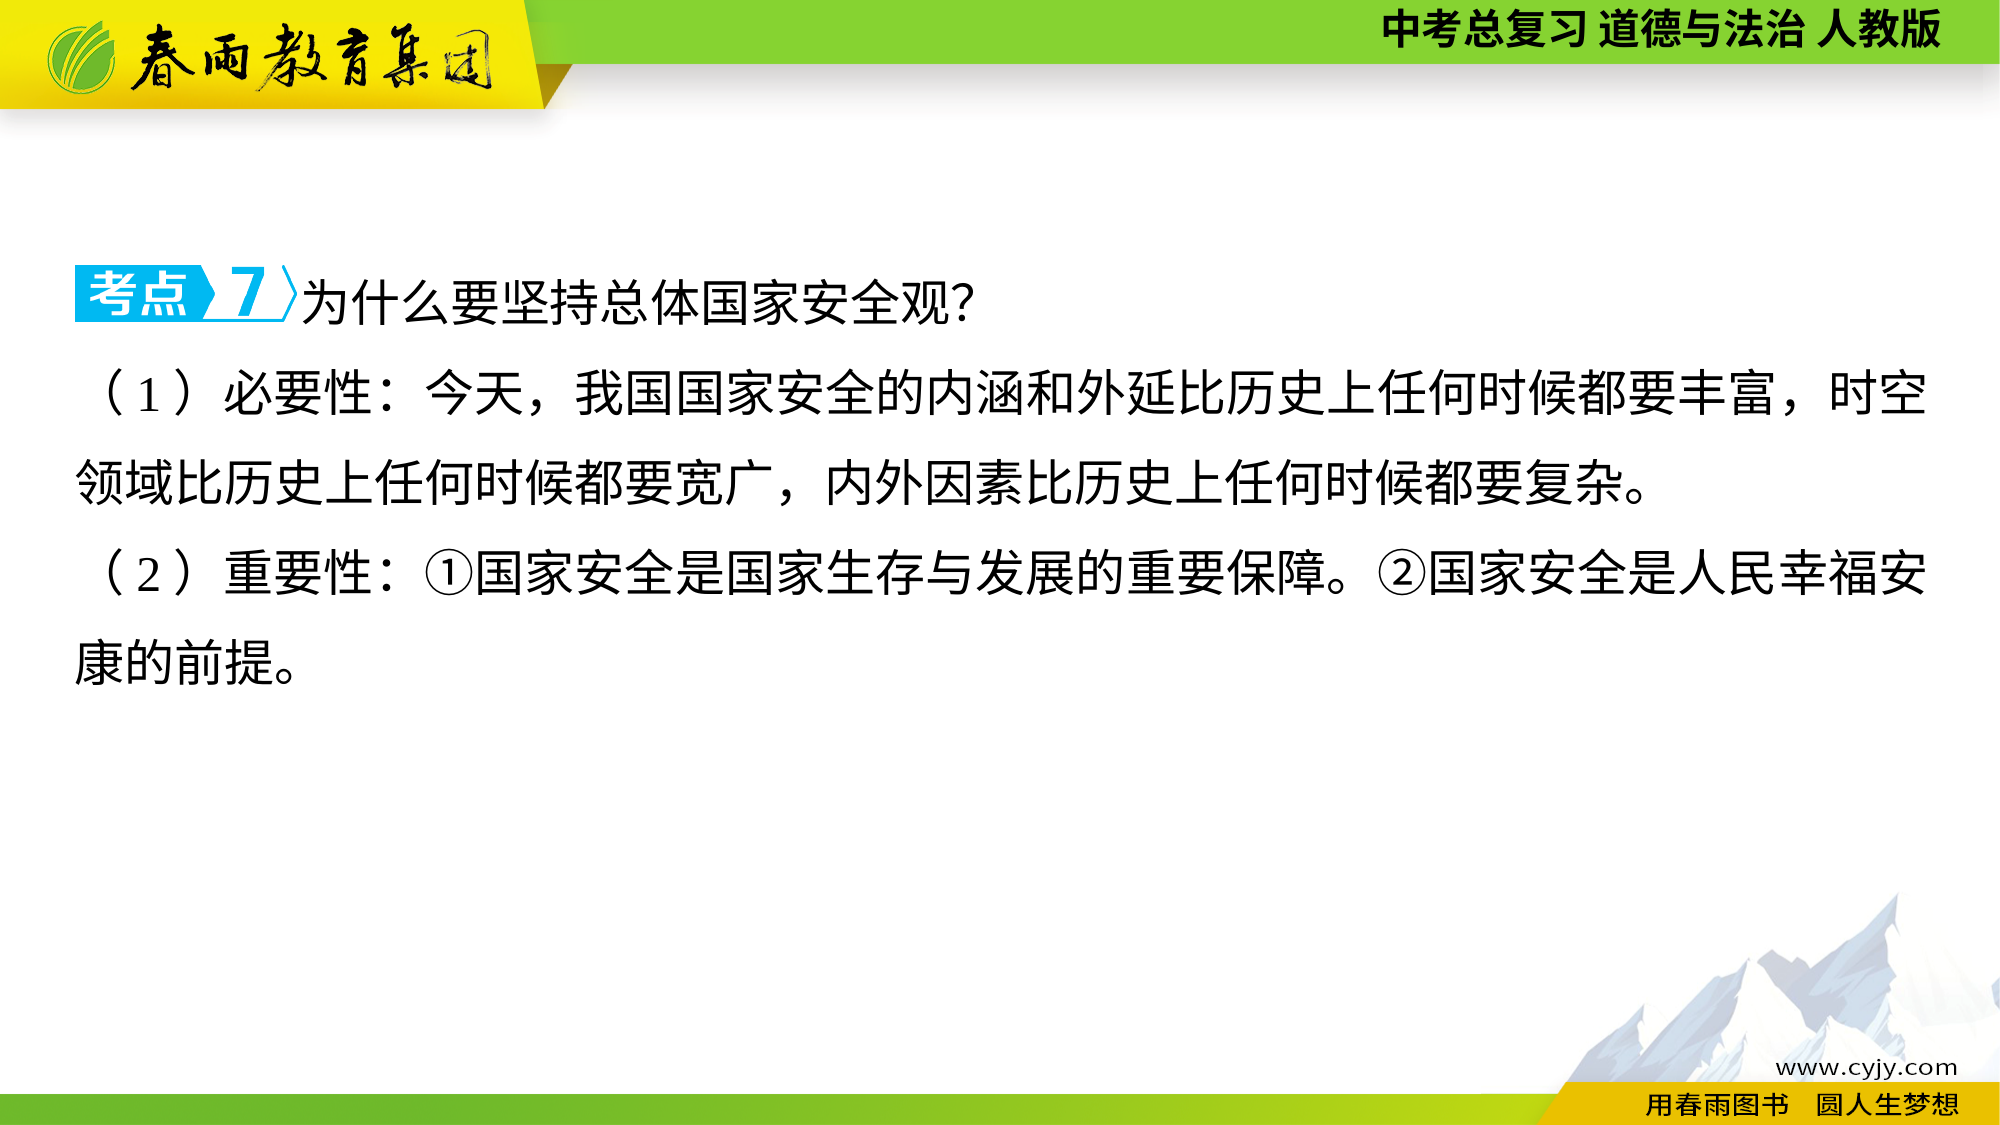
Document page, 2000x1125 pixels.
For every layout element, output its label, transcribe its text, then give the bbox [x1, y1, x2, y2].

list 为什么要坚持总体国家安全观？ （1）必要性：今天，我国国家安全的内涵和外延比历史上任何时候都要丰富，时空领域比历史上任何时候都要宽广，内外因素比历史上任何时候都要复杂。 （2）重要性：①国家安全是国家生存与发展的重要保障。②国家安全是人民幸福安康的前提。 [59, 234, 1944, 693]
picture [0, 0, 2000, 1125]
